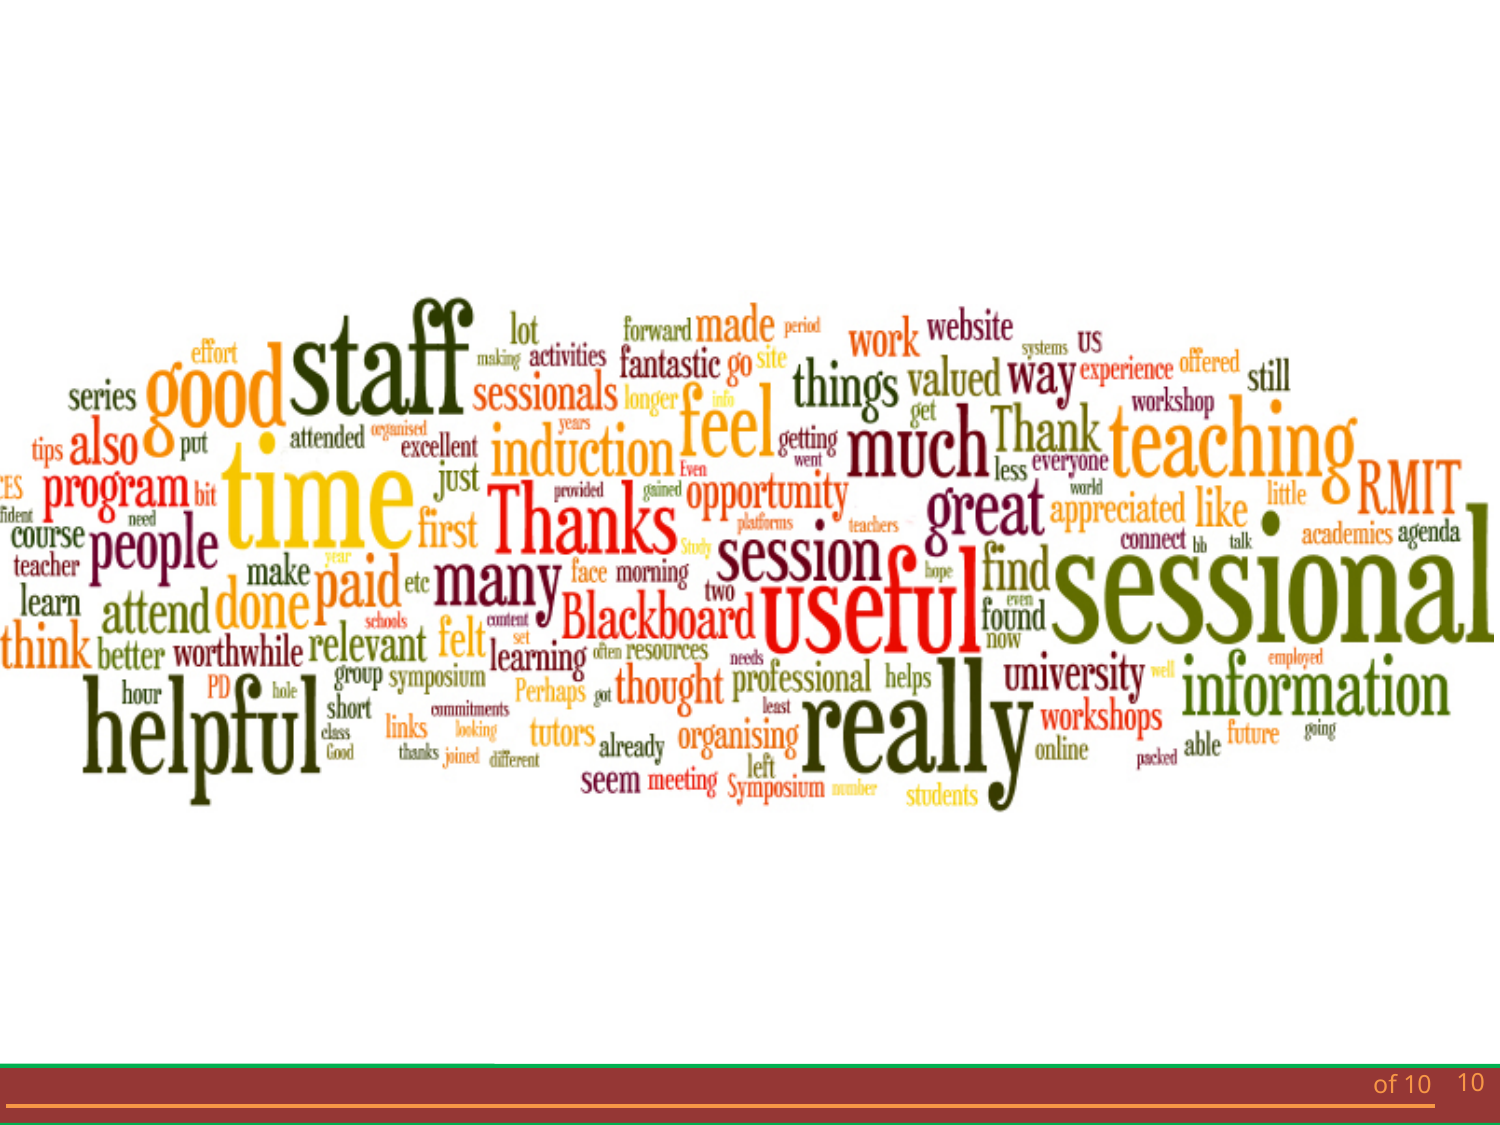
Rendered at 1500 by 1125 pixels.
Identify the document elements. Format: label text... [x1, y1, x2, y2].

slide_number 10 [1447, 1050, 1500, 1118]
picture [0, 290, 1495, 819]
text_box [0, 1063, 1500, 1125]
text_box of 10 [1316, 1050, 1447, 1118]
